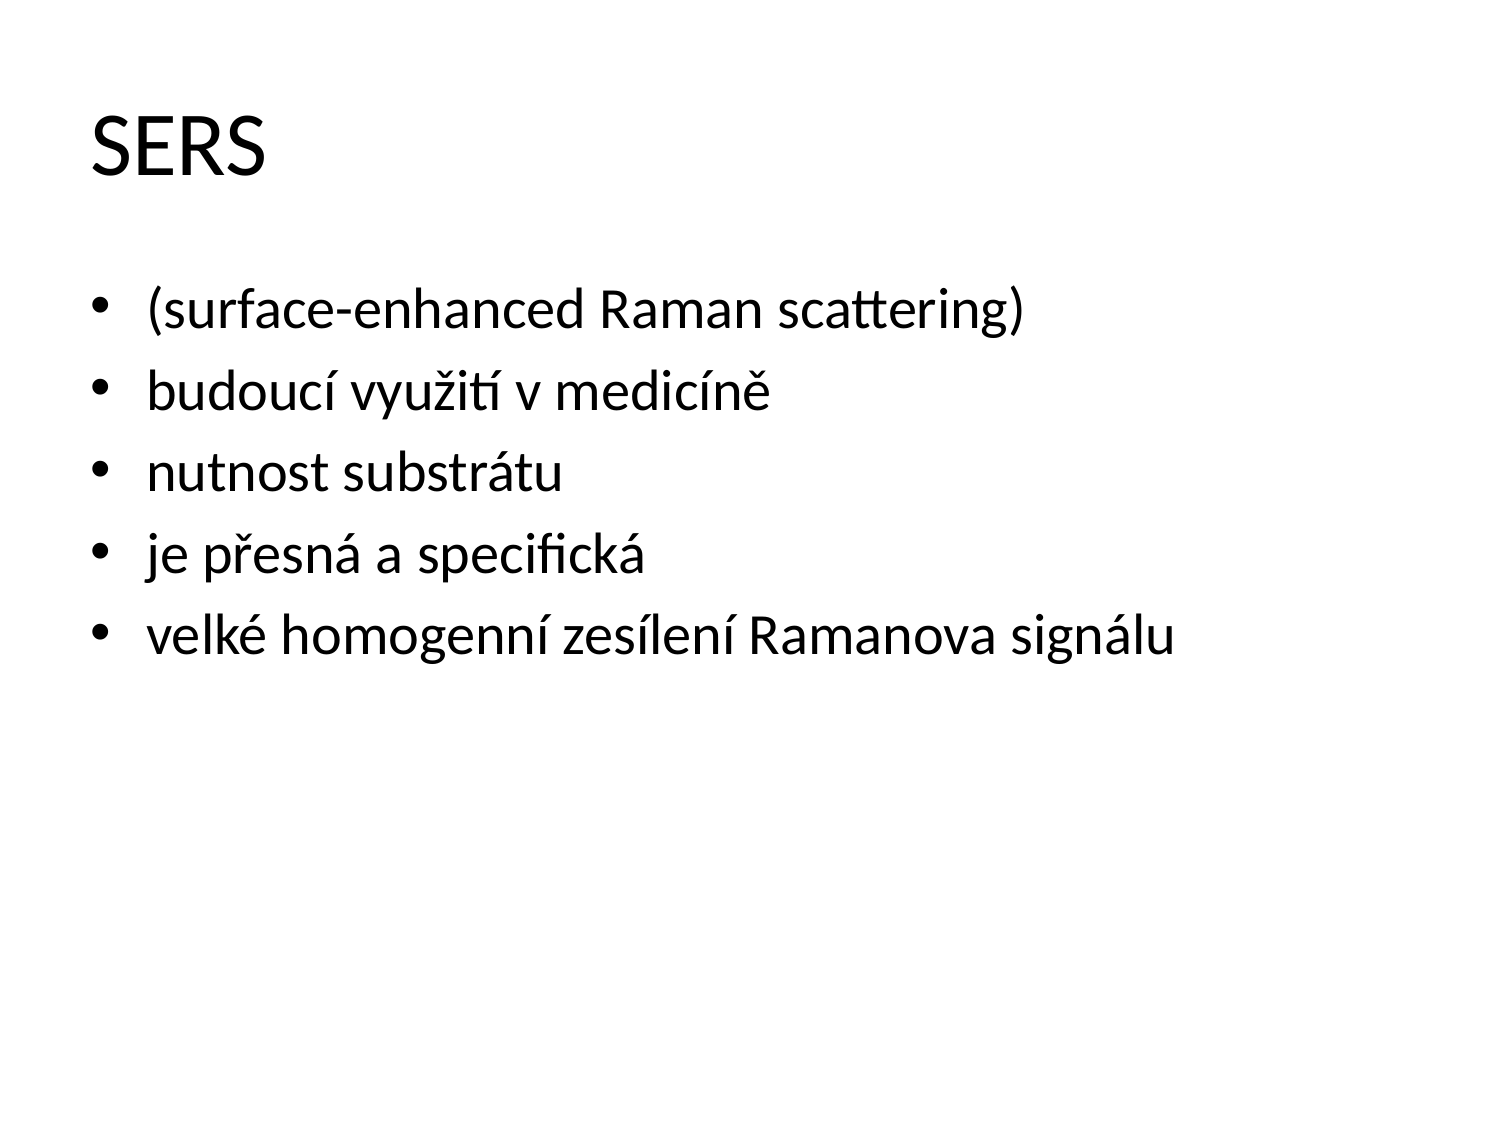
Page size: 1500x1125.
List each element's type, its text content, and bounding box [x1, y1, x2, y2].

title SERS [75, 45, 1425, 233]
list (surface-enhanced Raman scattering) budoucí využití v medicíně nutnost substrátu je přesná a specifická velké homogenní zesílení Ramanova signálu [75, 262, 1425, 1005]
